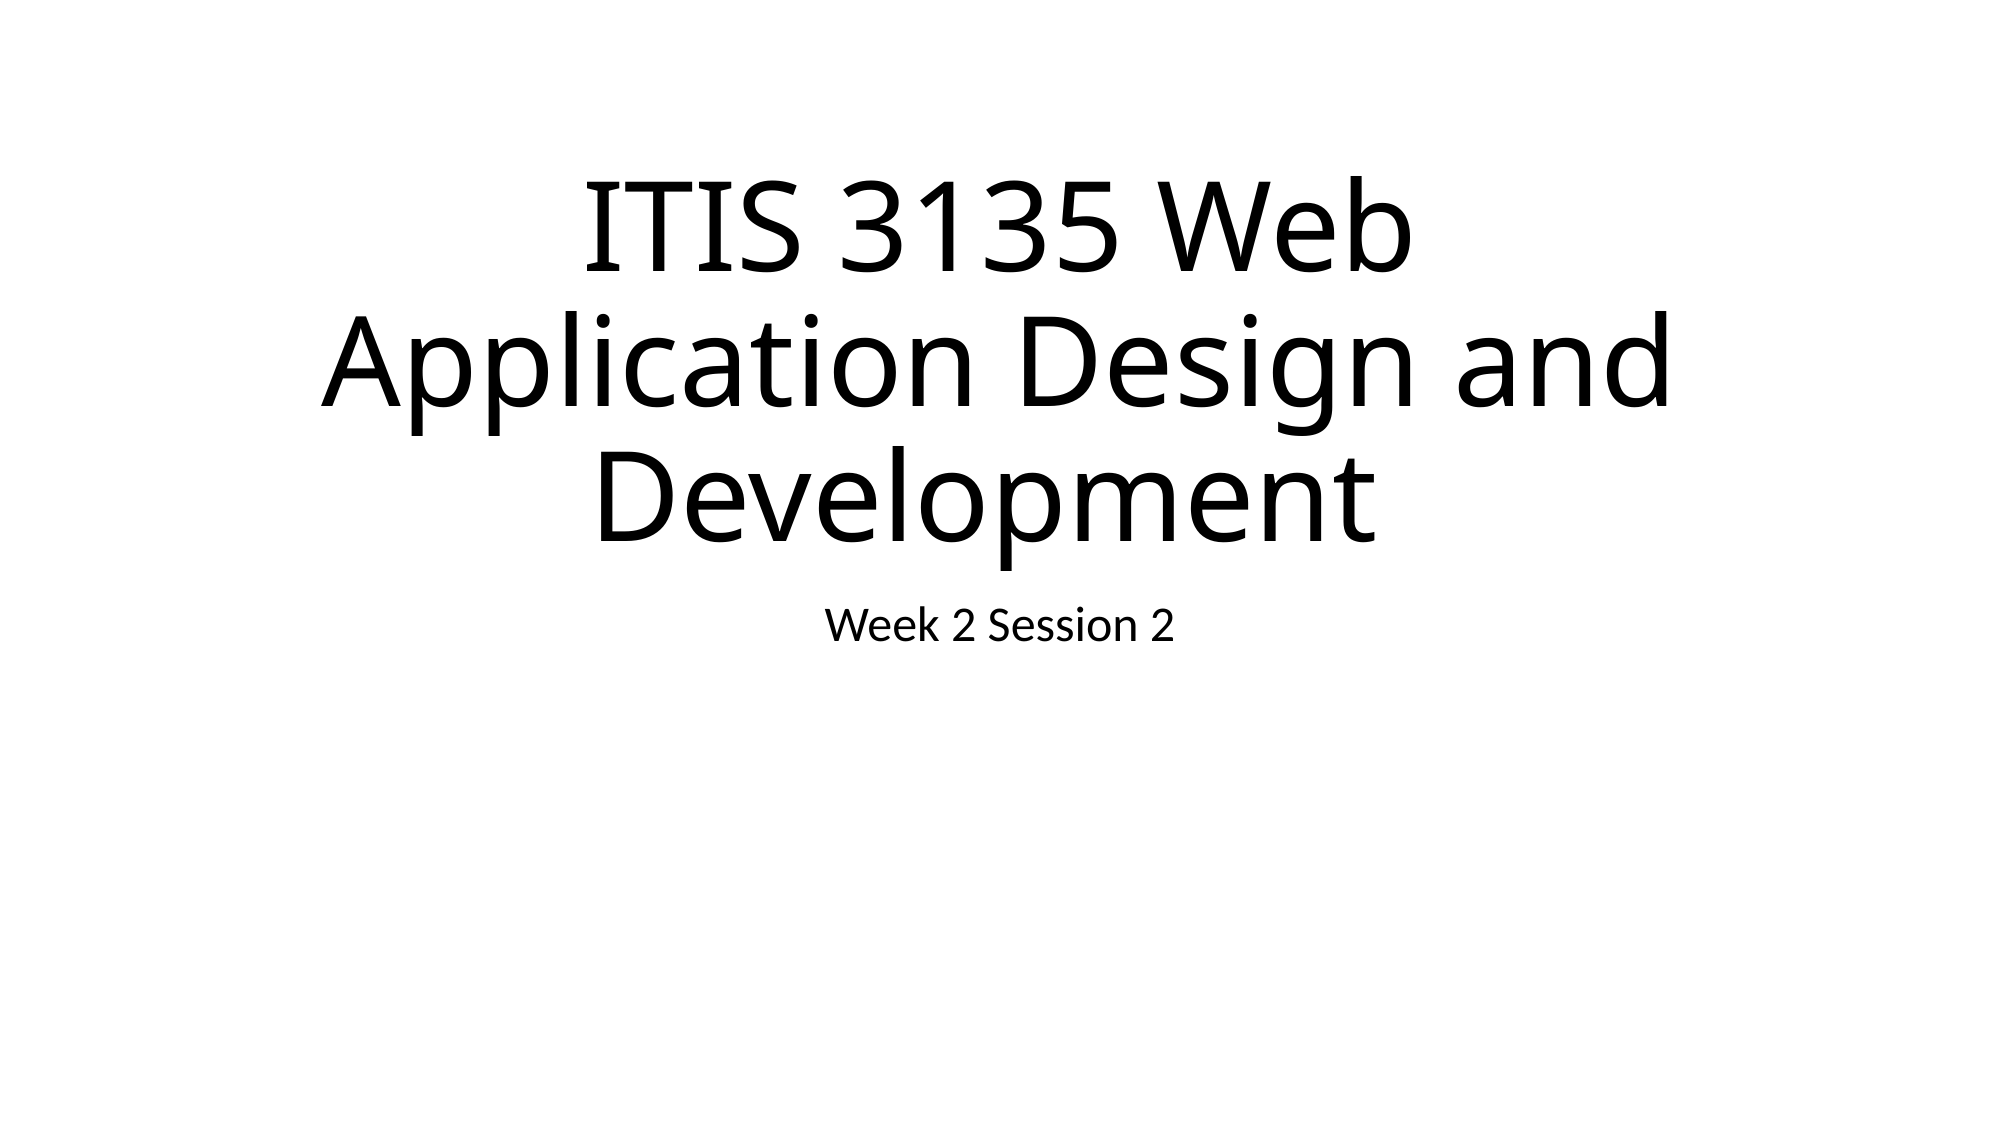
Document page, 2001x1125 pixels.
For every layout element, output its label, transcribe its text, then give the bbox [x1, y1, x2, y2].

subtitle Week 2 Session 2 [249, 590, 1750, 863]
title ITIS 3135 Web Application Design and Development [249, 184, 1750, 576]
